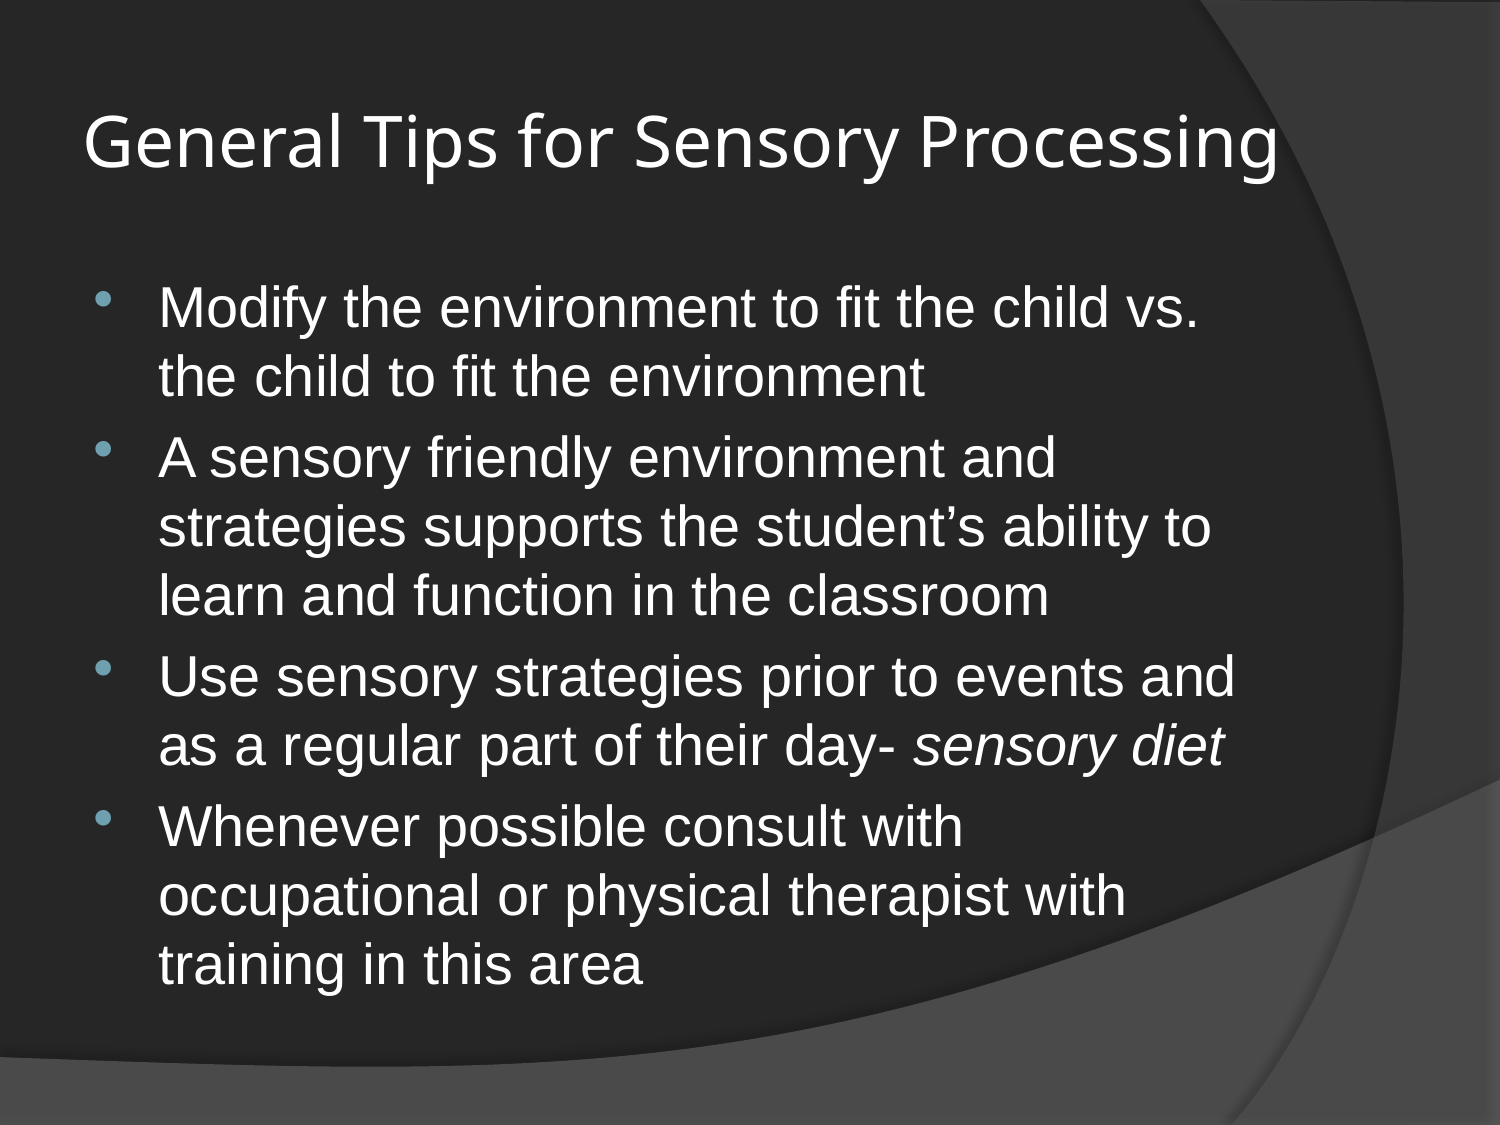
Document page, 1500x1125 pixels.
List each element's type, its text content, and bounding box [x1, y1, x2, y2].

list Modify the environment to fit the child vs. the child to fit the environment A sensory friendly environment and strategies supports the student’s ability to learn and function in the classroom Use sensory strategies prior to events and as a regular part of their day- sensory diet Whenever possible consult with occupational or physical therapist with training in this area [75, 262, 1300, 1005]
title General Tips for Sensory Processing [75, 45, 1300, 233]
